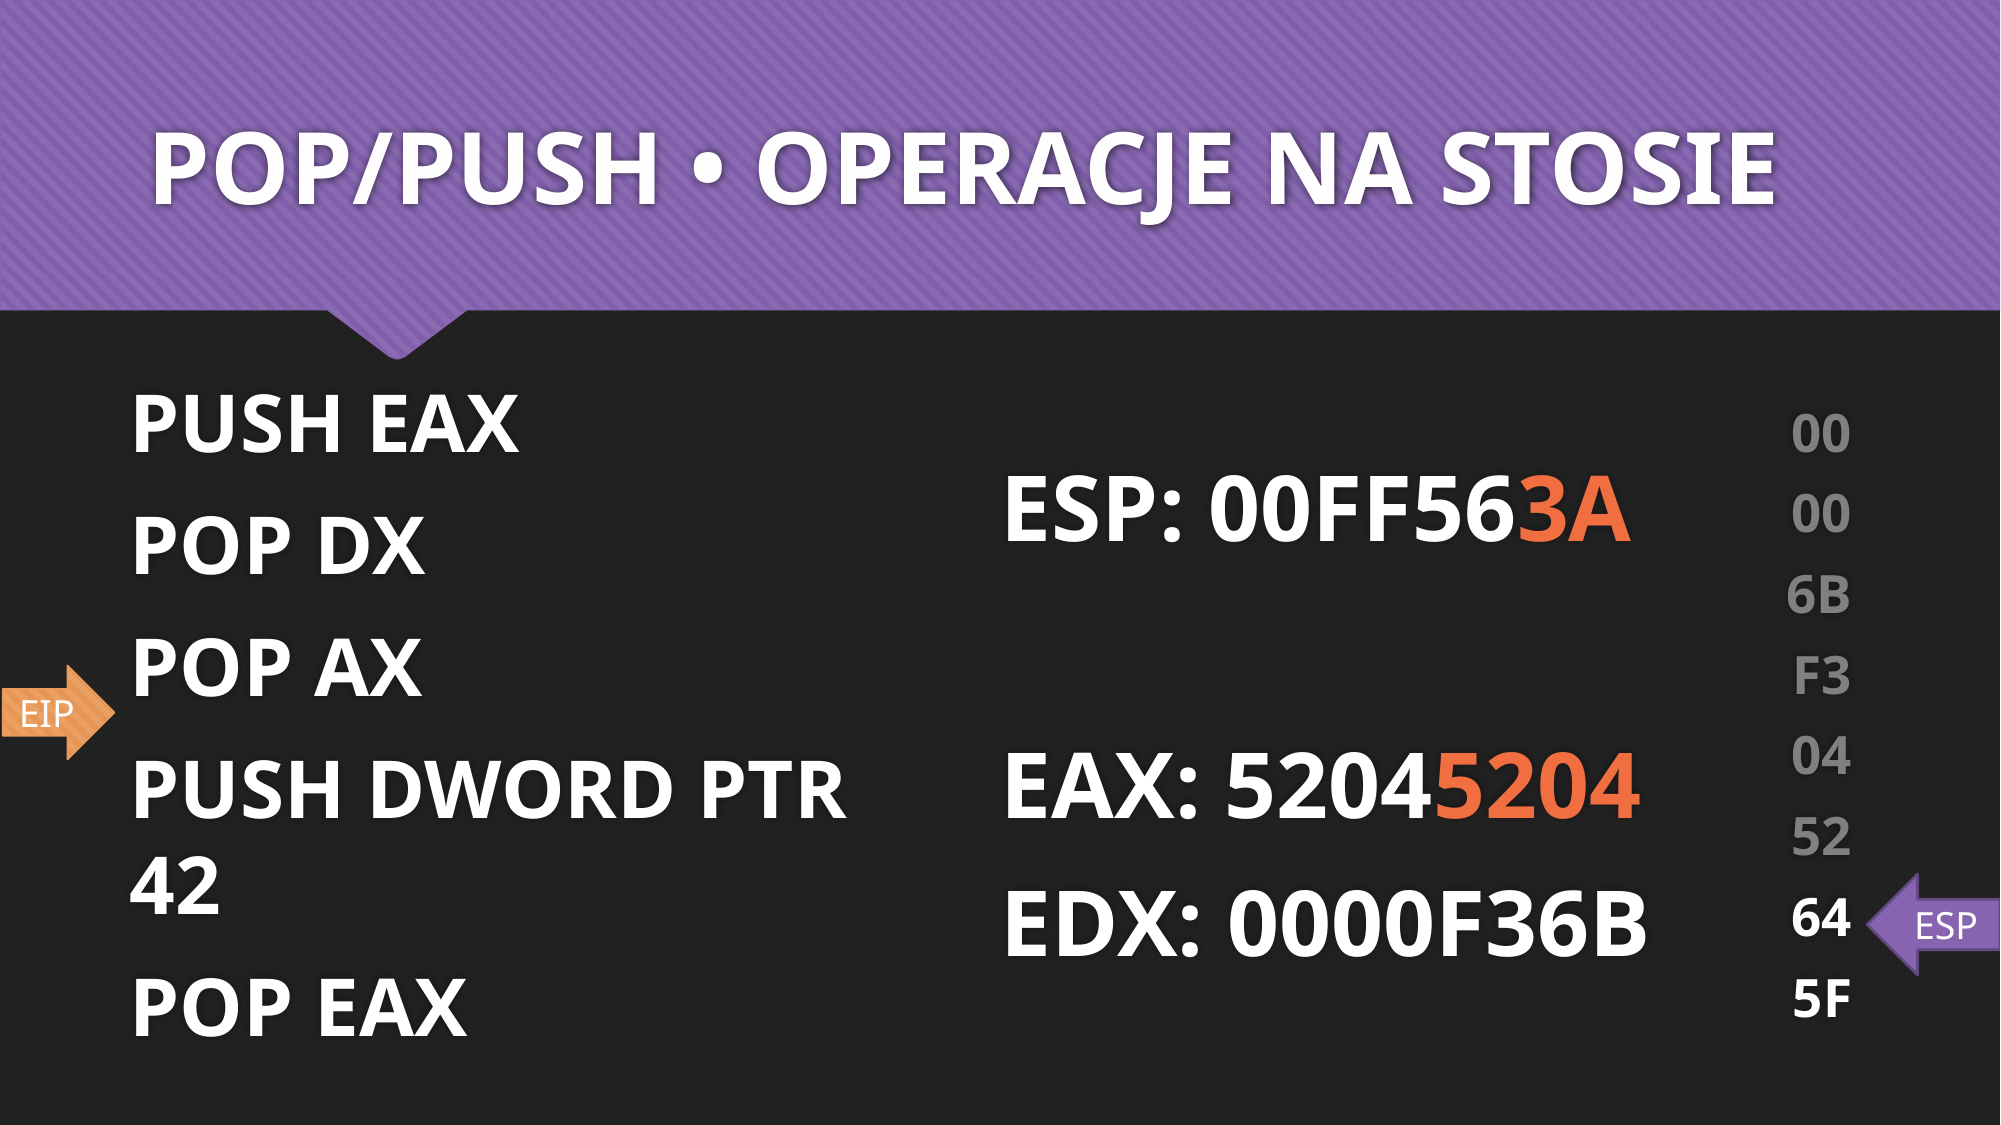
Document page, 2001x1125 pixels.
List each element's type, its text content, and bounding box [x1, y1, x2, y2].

title POP/PUSH • OPERACJE NA STOSIE [132, 73, 1868, 233]
text_box ESP [1866, 872, 2000, 977]
text_box EIP [1, 664, 116, 761]
text_box 00 00 6B F3 04 52 64 5F [1770, 365, 1868, 1061]
text_box ESP: 00FF563A EAX: 52045204 EDX: 0000F36B [985, 365, 1717, 1060]
list PUSH EAX POP DX POP AX PUSH DWORD PTR 42 POP EAX [114, 365, 933, 1060]
